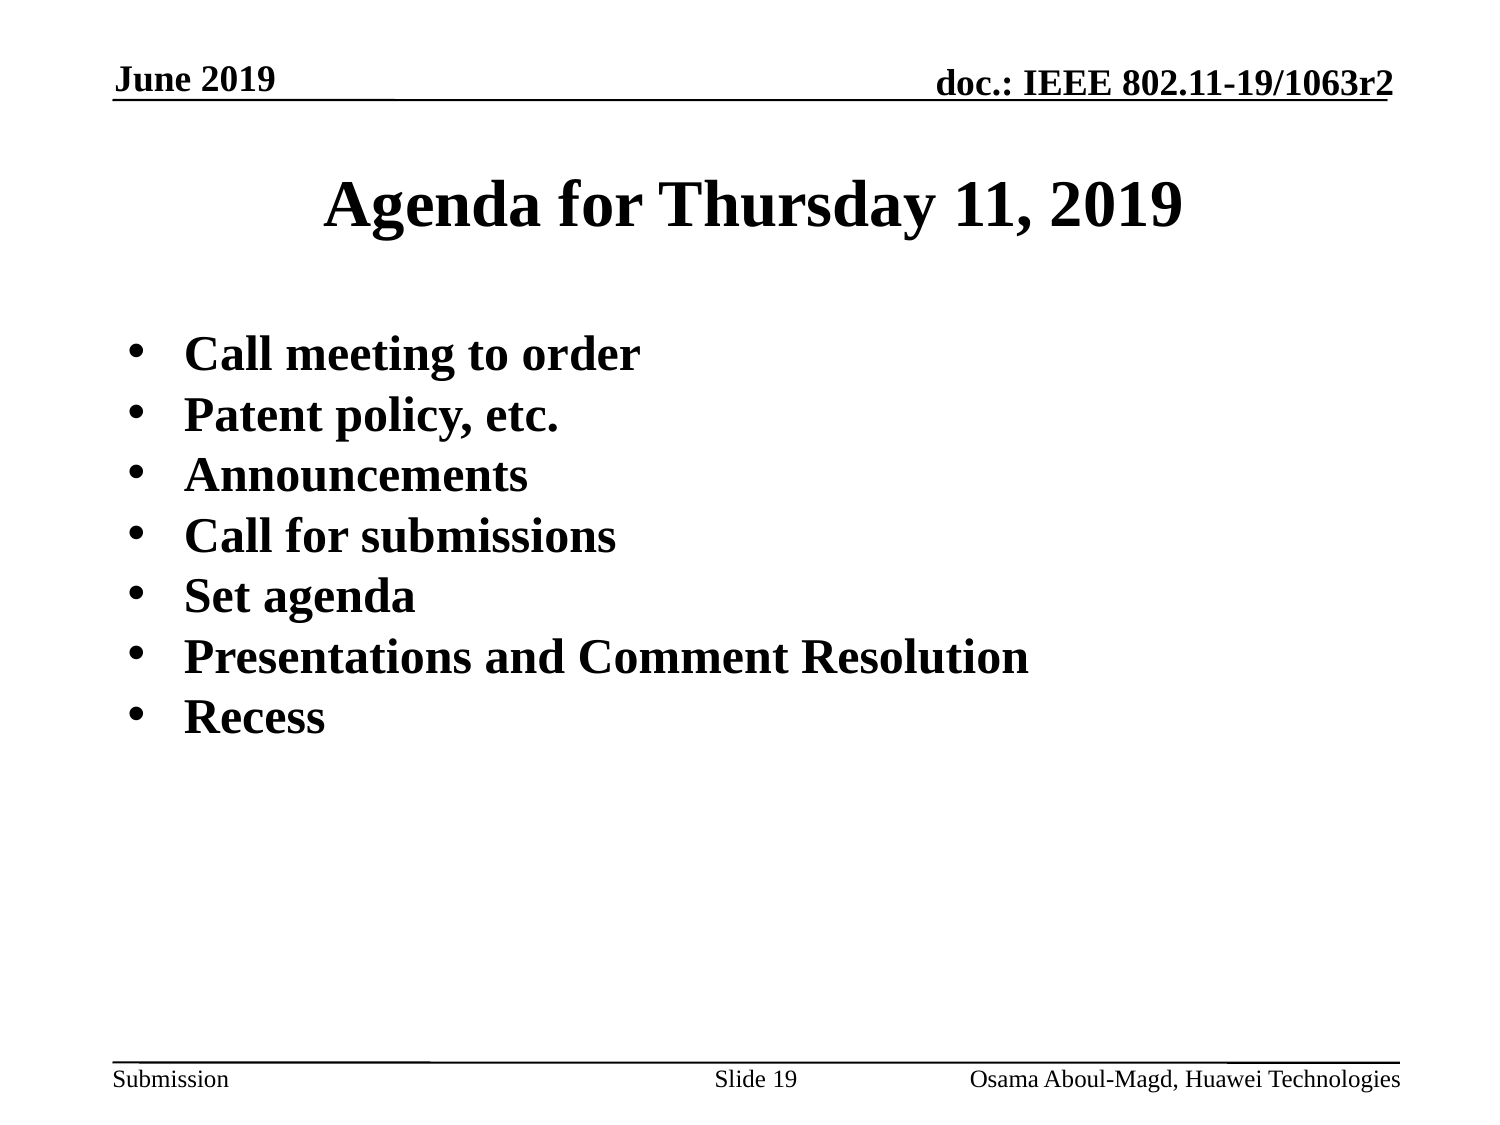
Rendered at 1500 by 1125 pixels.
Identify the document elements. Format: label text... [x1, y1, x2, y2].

title Agenda for Thursday 11, 2019 [99, 112, 1426, 288]
footer Osama Aboul-Magd, Huawei Technologies [878, 1061, 1402, 1093]
list Call meeting to order Patent policy, etc. Announcements Call for submissions Set agenda Presentations and Comment Resolution Recess [112, 324, 1388, 1000]
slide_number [114, 54, 423, 100]
slide_number Slide 19 [712, 1061, 800, 1123]
